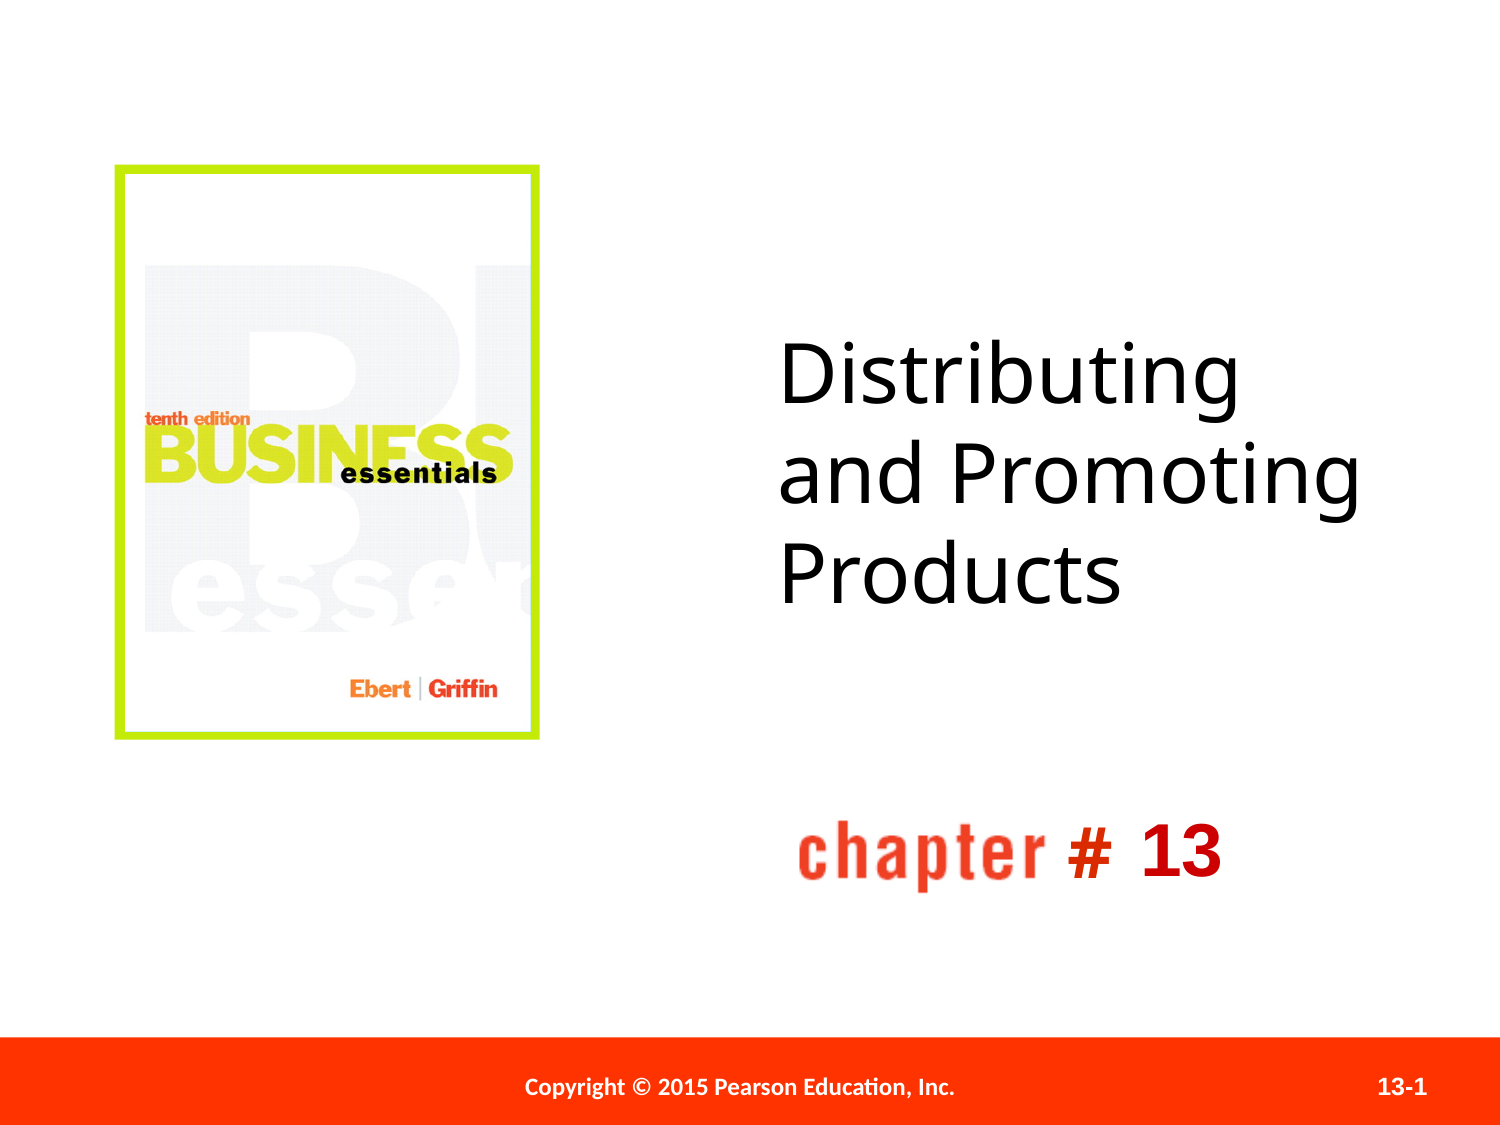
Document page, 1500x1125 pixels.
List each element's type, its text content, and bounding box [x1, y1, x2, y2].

picture [125, 174, 531, 732]
title Distributing and Promoting Products [762, 249, 1388, 692]
text_box 13 [1125, 793, 1239, 899]
